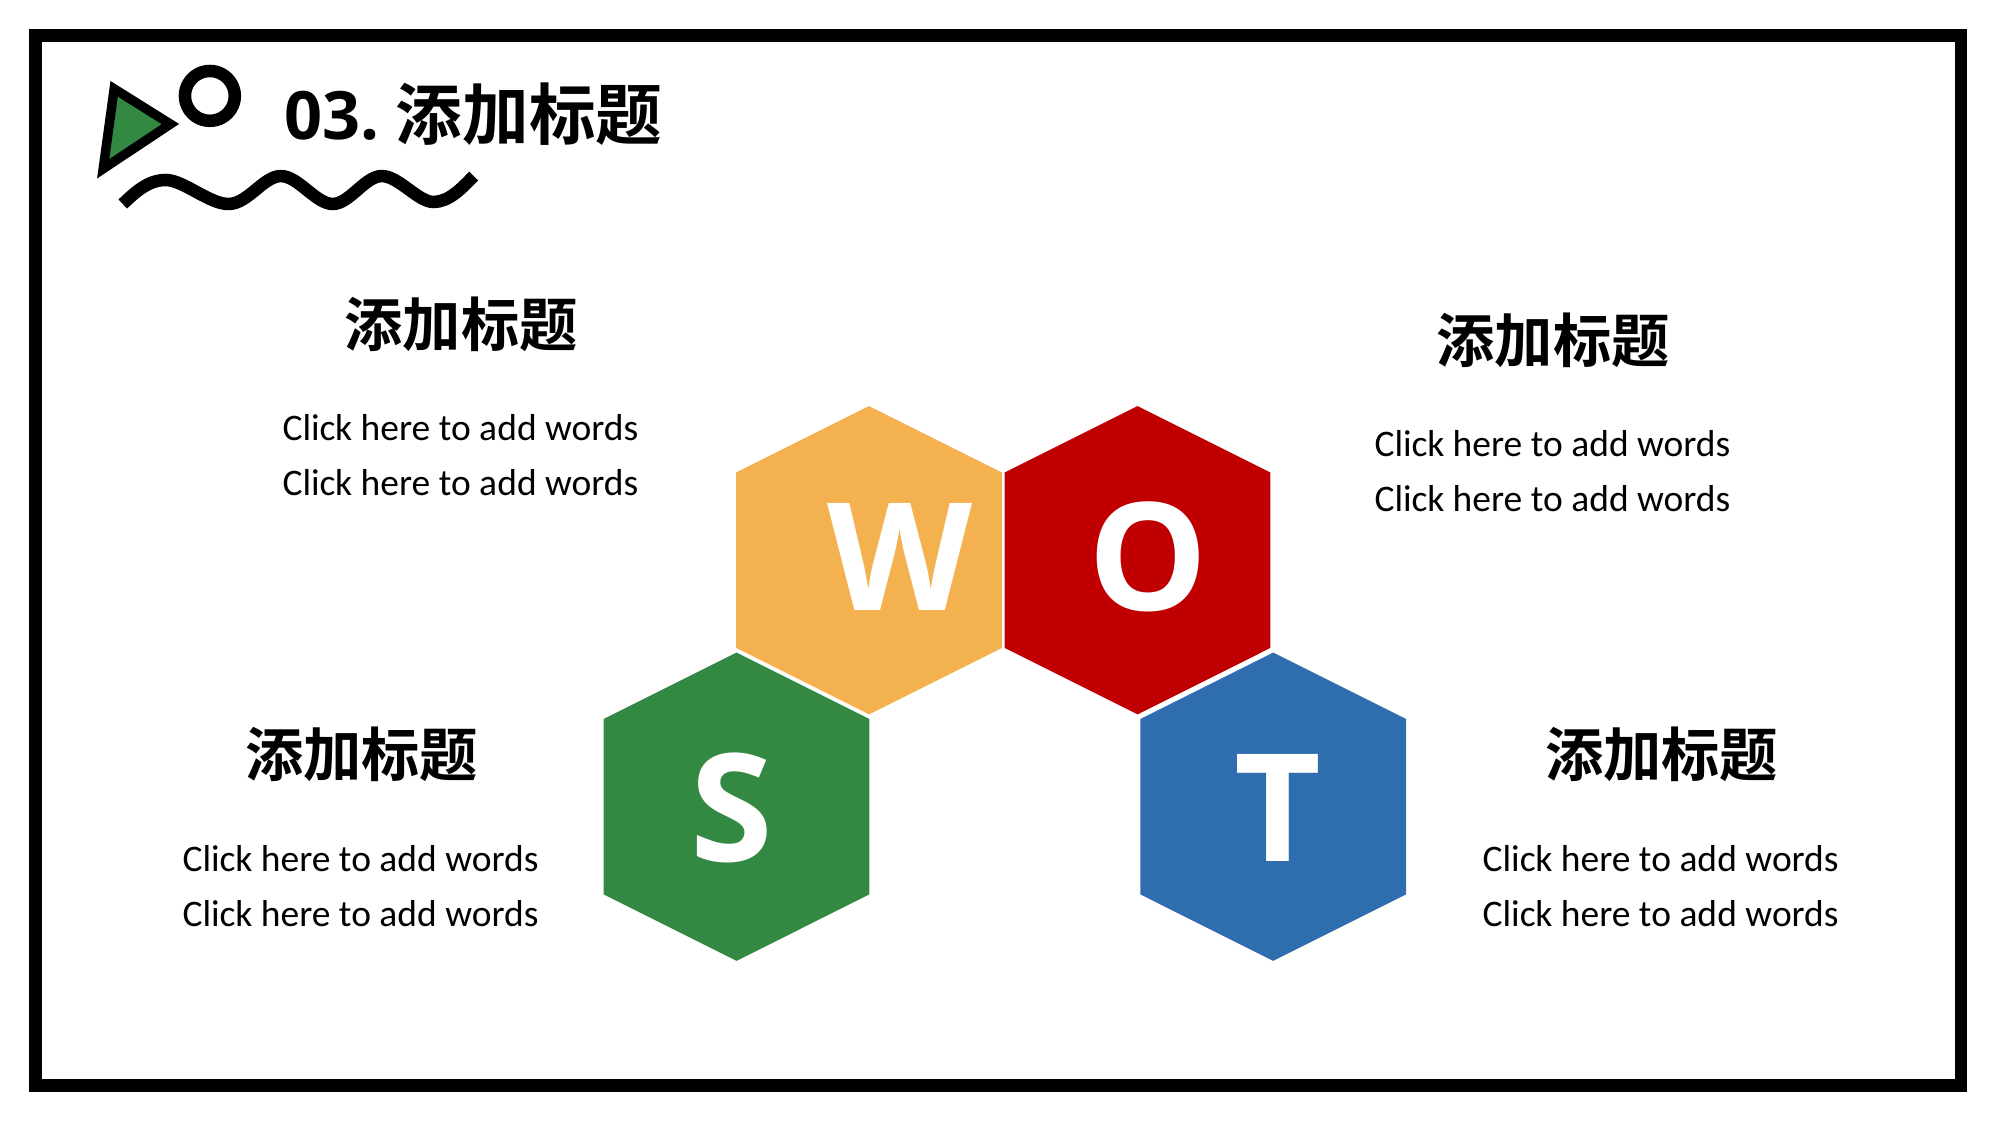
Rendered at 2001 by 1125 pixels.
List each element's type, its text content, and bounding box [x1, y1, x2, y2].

text_box Click here to add words [267, 395, 680, 450]
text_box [603, 406, 1406, 961]
text_box Click here to add words [1406, 411, 1772, 467]
text_box 添加标题 [1421, 296, 1865, 382]
text_box 添加标题 [1530, 711, 1974, 796]
text_box 添加标题 [230, 711, 603, 796]
text_box Click here to add words [1467, 881, 1880, 942]
text_box 03.添加标题 [269, 65, 678, 321]
text_box [35, 35, 1962, 1087]
text_box Click here to add words [267, 450, 603, 511]
text_box 添加标题 [330, 280, 773, 366]
text_box Click here to add words [1467, 826, 1880, 881]
text_box Click here to add words [1406, 467, 1772, 527]
text_box [183, 69, 236, 122]
text_box Click here to add words [167, 881, 580, 942]
text_box [101, 87, 173, 171]
text_box [122, 178, 269, 206]
text_box Click here to add words [167, 826, 580, 881]
